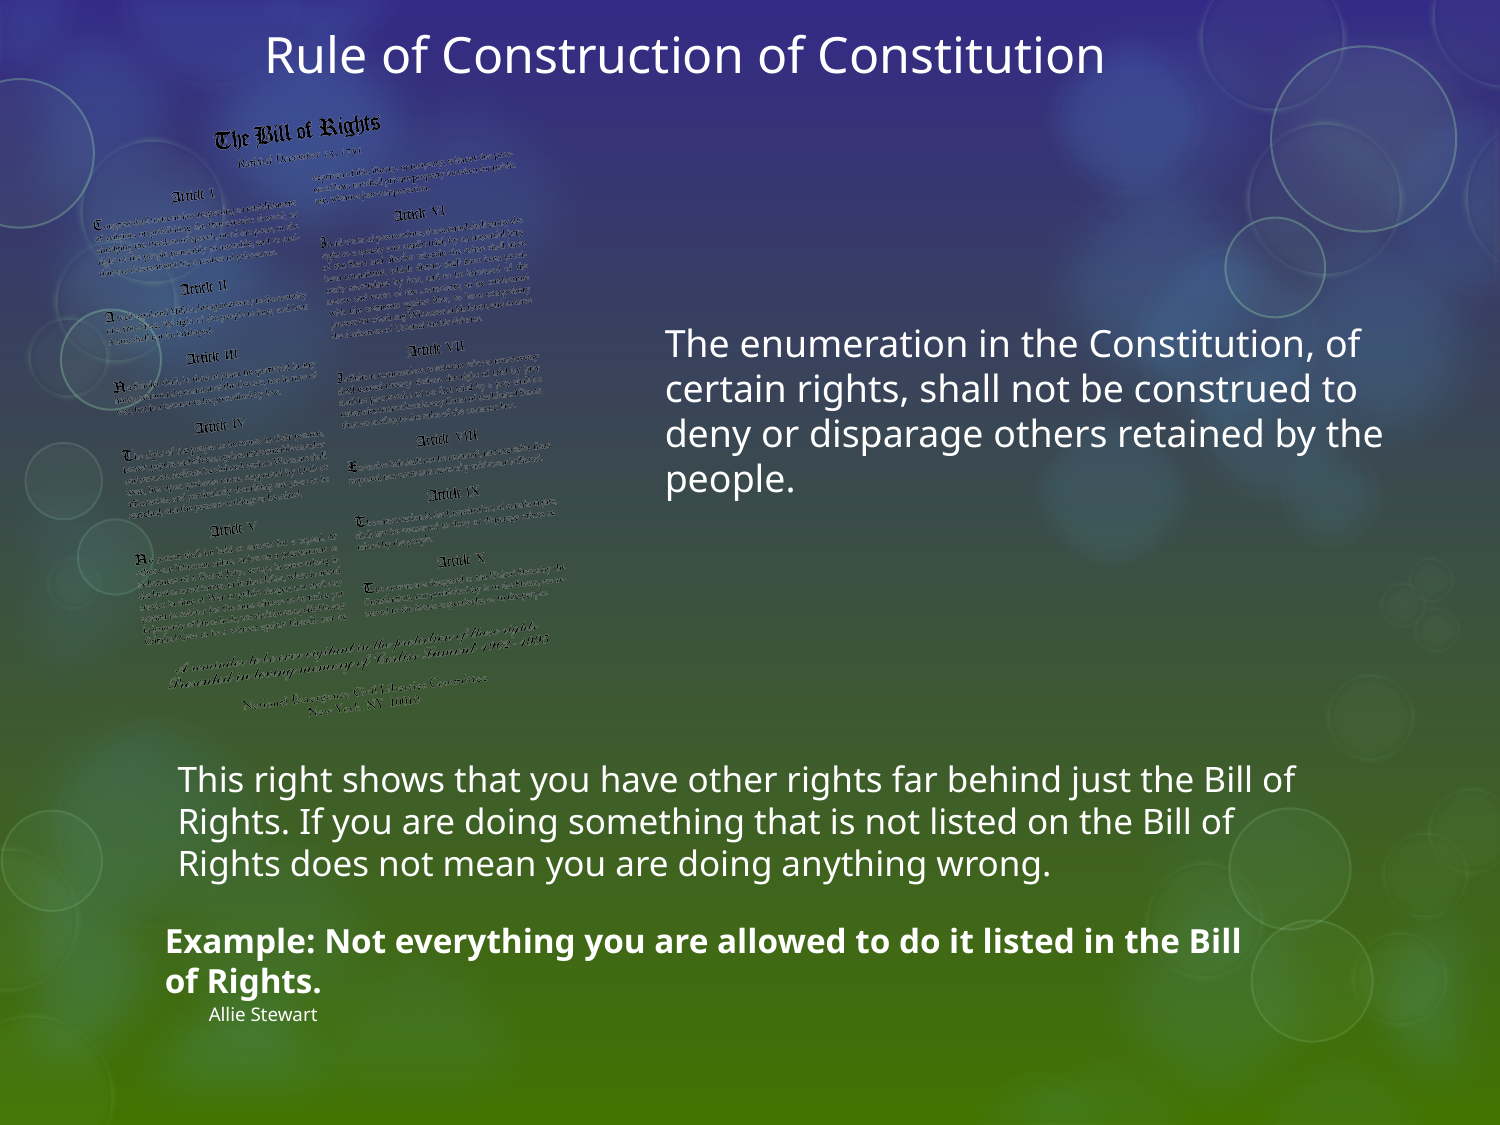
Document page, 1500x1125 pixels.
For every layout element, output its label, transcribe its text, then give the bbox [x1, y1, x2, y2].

text_box Example: Not everything you are allowed to do it listed in the Bill of Rights. [149, 912, 1288, 1008]
subtitle This right shows that you have other rights far behind just the Bill of Rights. If you are doing something that is not listed on the Bill of Rights does not mean you are doing anything wrong. [162, 750, 1330, 892]
title Rule of Construction of Constitution [249, 0, 1150, 92]
picture [63, 80, 598, 742]
footer Allie Stewart [193, 976, 1056, 1037]
text_box The enumeration in the Constitution, of certain rights, shall not be construed to deny or disparage others retained by the people. [649, 312, 1400, 508]
